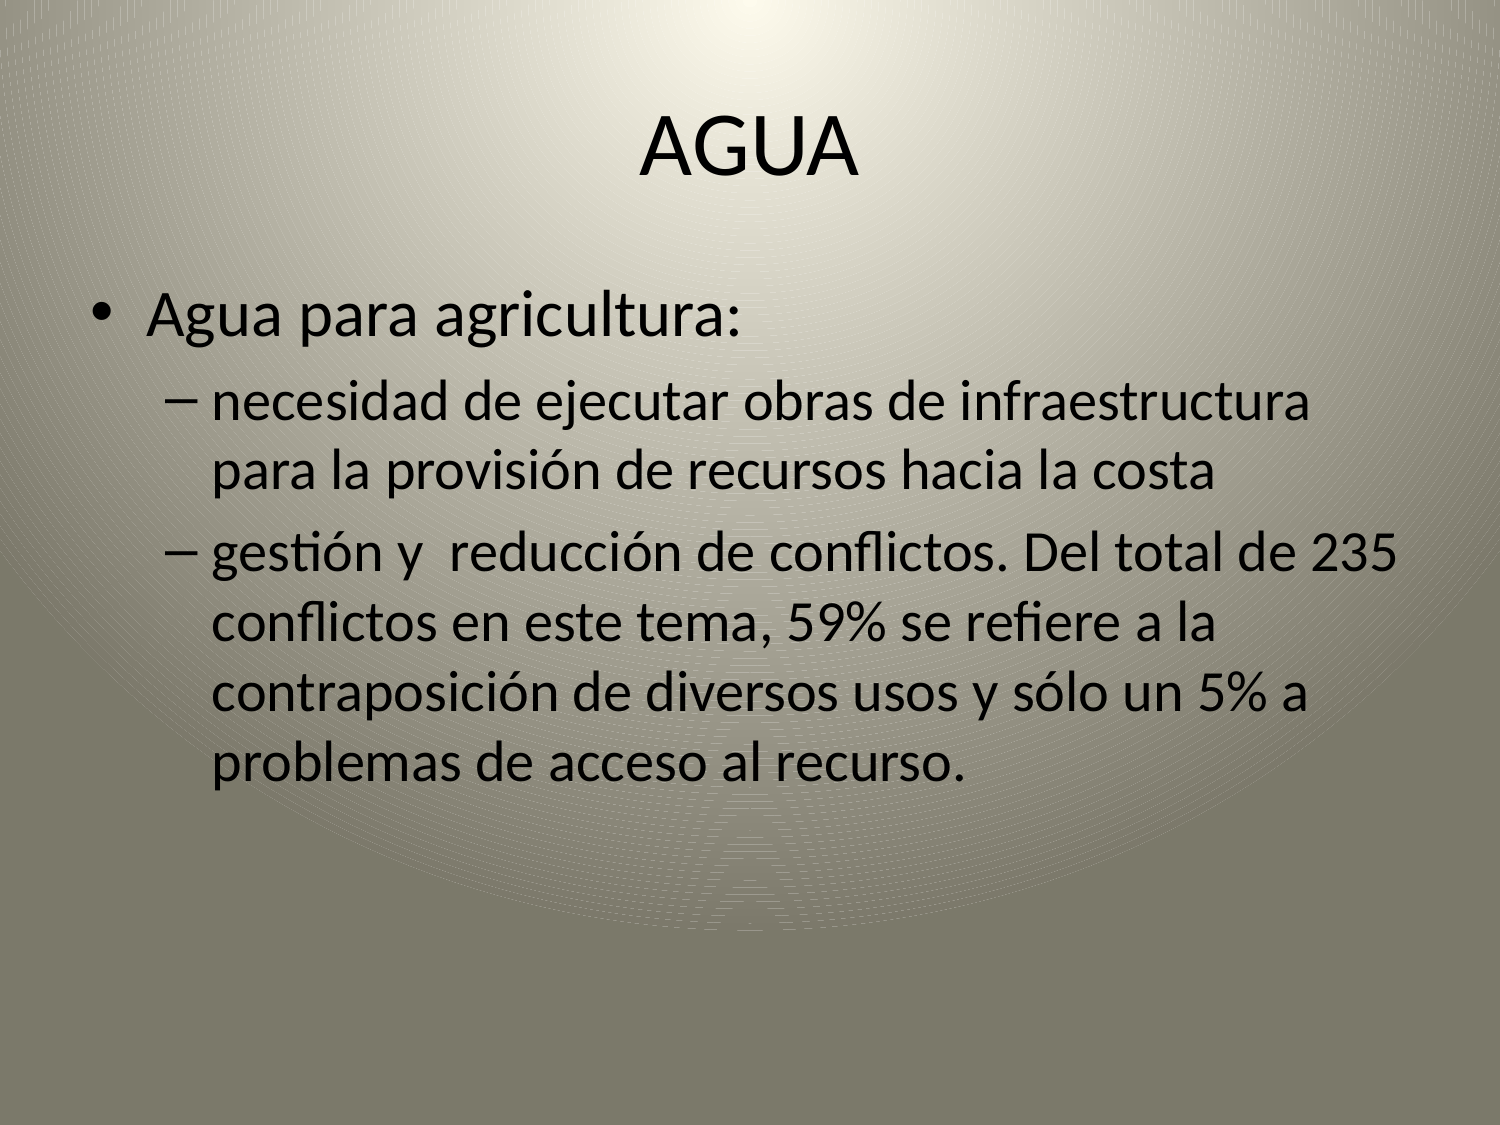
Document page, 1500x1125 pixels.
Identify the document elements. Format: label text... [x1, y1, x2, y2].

title AGUA [75, 45, 1425, 233]
list Agua para agricultura: necesidad de ejecutar obras de infraestructura para la provisión de recursos hacia la costa gestión y reducción de conflictos. Del total de 235 conflictos en este tema, 59% se refiere a la contraposición de diversos usos y sólo un 5% a problemas de acceso al recurso. [75, 262, 1425, 1005]
